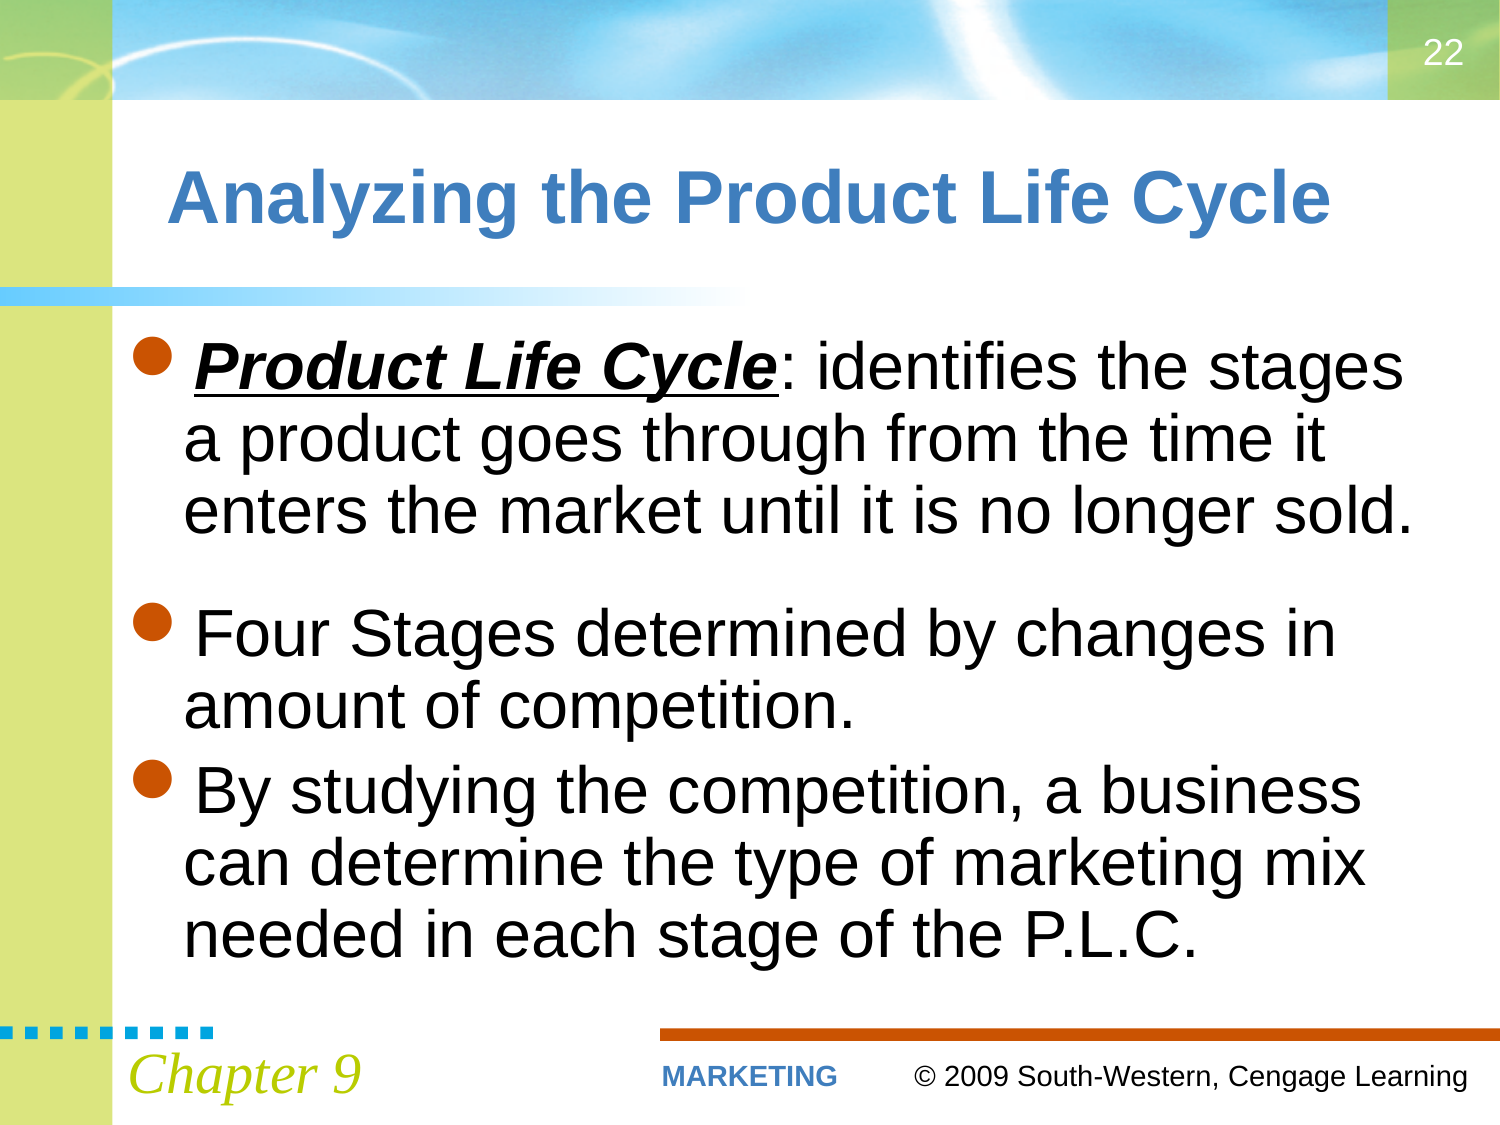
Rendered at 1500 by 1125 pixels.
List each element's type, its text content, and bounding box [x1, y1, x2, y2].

footer Chapter 9 [112, 1012, 638, 1113]
slide_number 22 [1387, 0, 1500, 101]
list Product Life Cycle: identifies the stages a product goes through from the time it enters the market until it is no longer sold. Four Stages determined by changes in amount of competition. By studying the competition, a business can determine the type of marketing mix needed in each stage of the P.L.C. [112, 324, 1438, 1001]
title Analyzing the Product Life Cycle [112, 99, 1388, 288]
